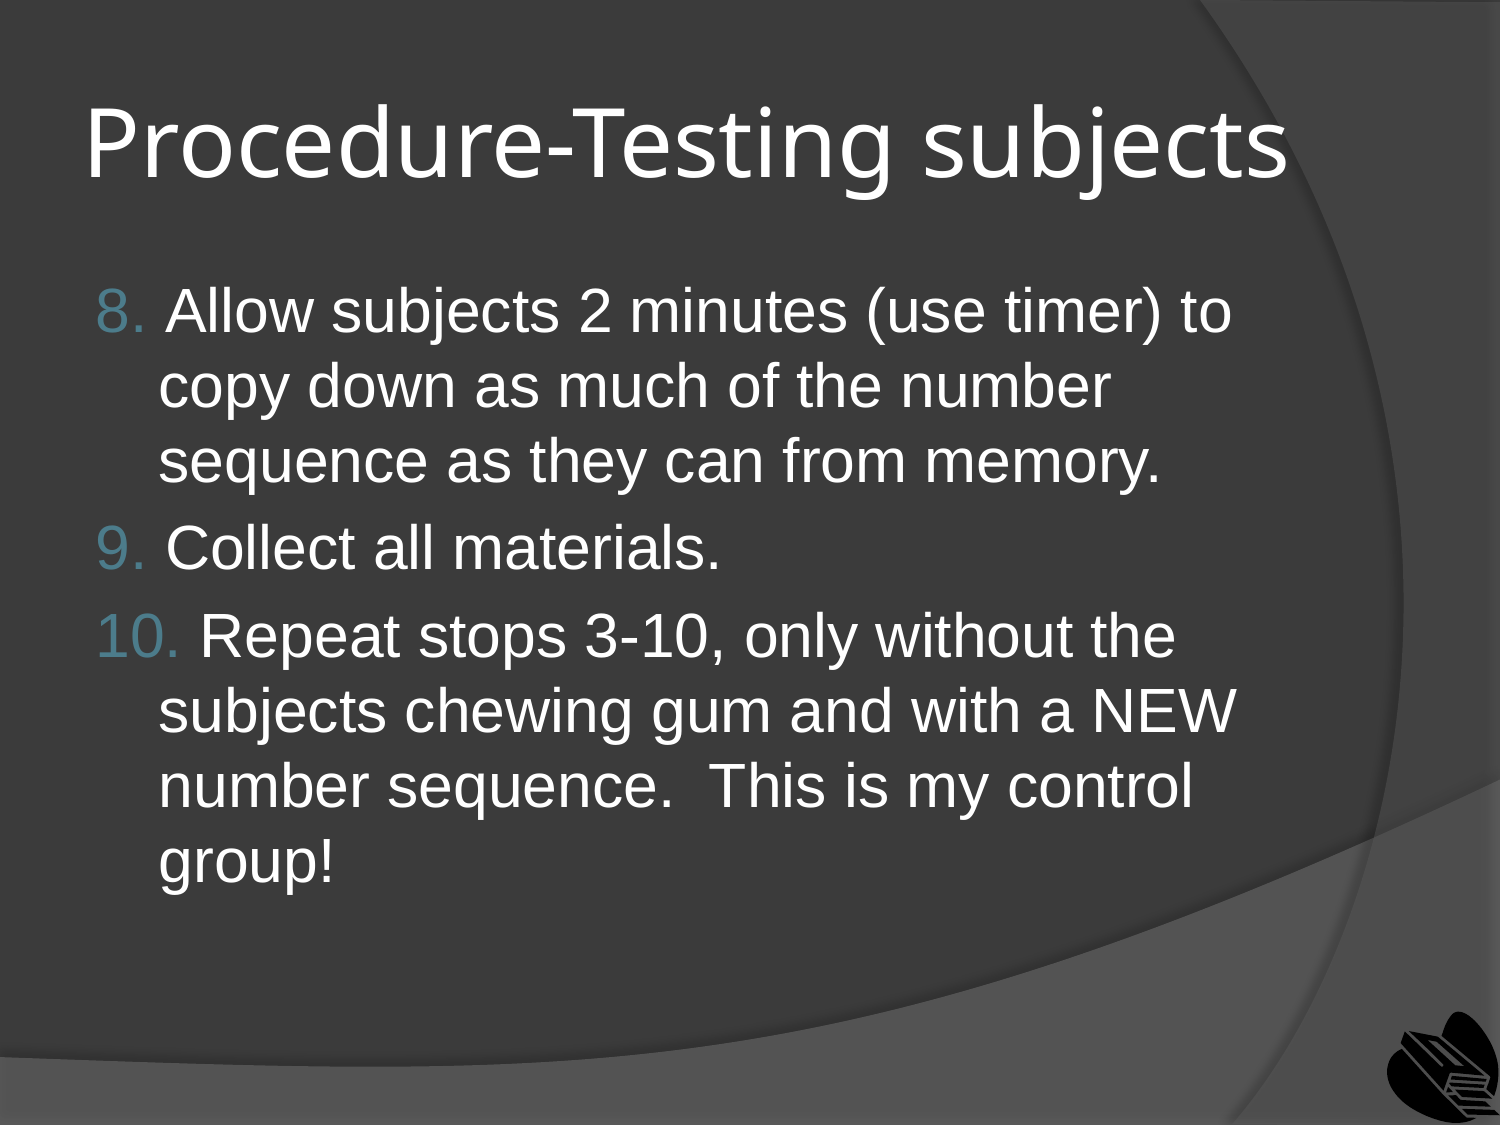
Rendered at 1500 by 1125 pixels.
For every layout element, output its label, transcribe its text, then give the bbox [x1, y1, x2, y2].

title Procedure-Testing subjects [75, 45, 1300, 233]
list 8. Allow subjects 2 minutes (use timer) to copy down as much of the number sequence as they can from memory. 9. Collect all materials. 10. Repeat stops 3-10, only without the subjects chewing gum and with a NEW number sequence. This is my control group! [75, 262, 1300, 1005]
